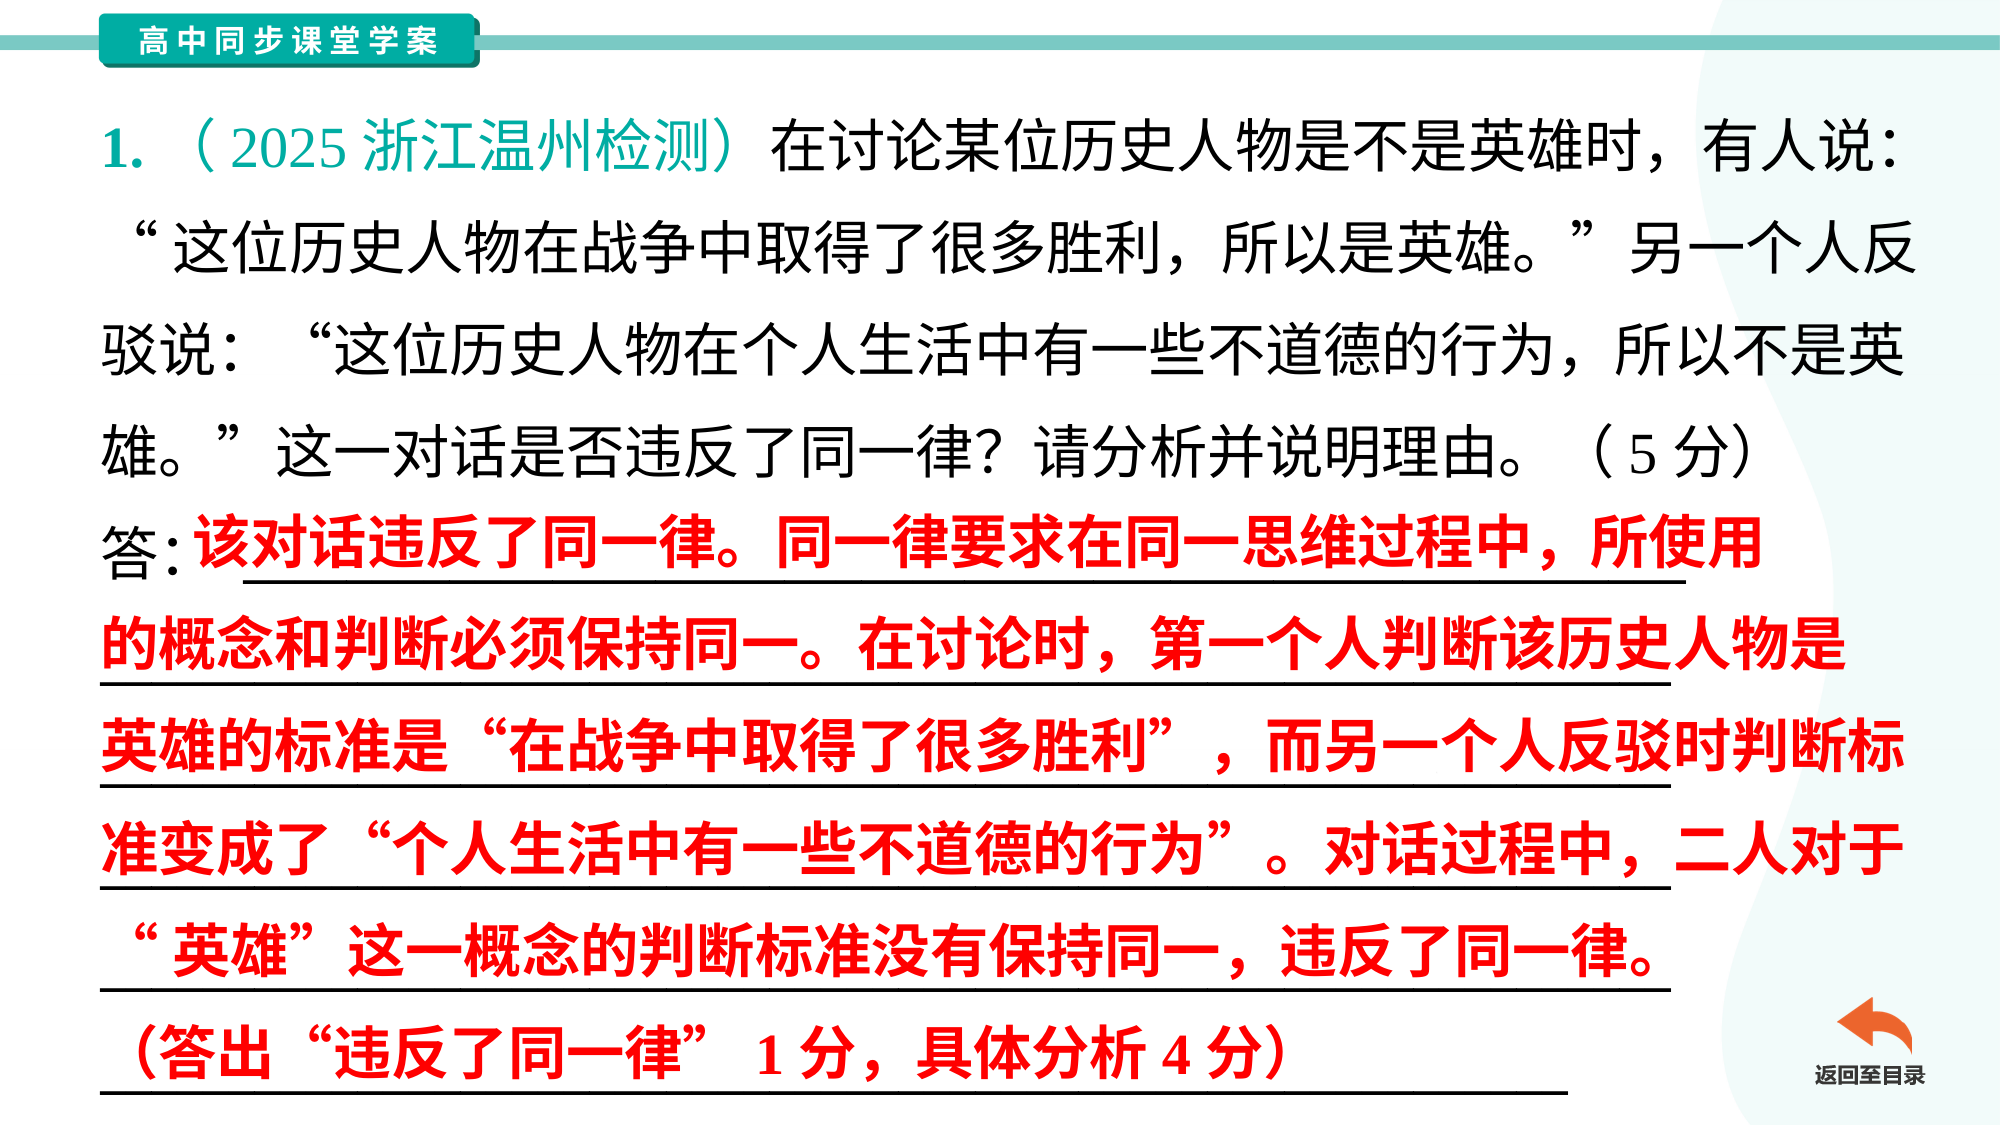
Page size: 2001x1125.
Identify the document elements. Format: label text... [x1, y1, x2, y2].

text_box 该对话违反了同一律。同一律要求在同一思维过程中，所使用 的概念和判断必须保持同一。在讨论时，第一个人判断该历史人物是 英雄的标准是“在战争中取得了很多胜利”，而另一个人反驳时判断标 准变成了“个人生活中有一些不道德的行为”。对话过程中，二人对于 “英雄”这一概念的判断标准没有保持同一，违反了同一律。 （答出“违反了同一律”1分，具体分析4分） [100, 473, 1899, 1086]
text_box 1.（2025浙江温州检测）在讨论某位历史人物是不是英雄时，有人说： “这位历史人物在战争中取得了很多胜利，所以是英雄。”另一个人反 驳说：“这位历史人物在个人生活中有一些不道德的行为，所以不是英 雄。”这一对话是否违反了同一律？请分析并说明理由。（5分） 答： ________________________________________________________ _____________________________________________________________ _____________________________________________________________ _____________________________________________________________ _____________________________________________________________ _________________________________________________________ [100, 1086, 1899, 1098]
picture [0, 0, 2000, 1125]
text_box 1.（2025浙江温州检测）在讨论某位历史人物是不是英雄时，有人说： “这位历史人物在战争中取得了很多胜利，所以是英雄。”另一个人反 驳说：“这位历史人物在个人生活中有一些不道德的行为，所以不是英 雄。”这一对话是否违反了同一律？请分析并说明理由。（5分） 答： ________________________________________________________ _____________________________________________________________ _____________________________________________________________ _____________________________________________________________ _____________________________________________________________ _________________________________________________________ [100, 76, 1899, 473]
